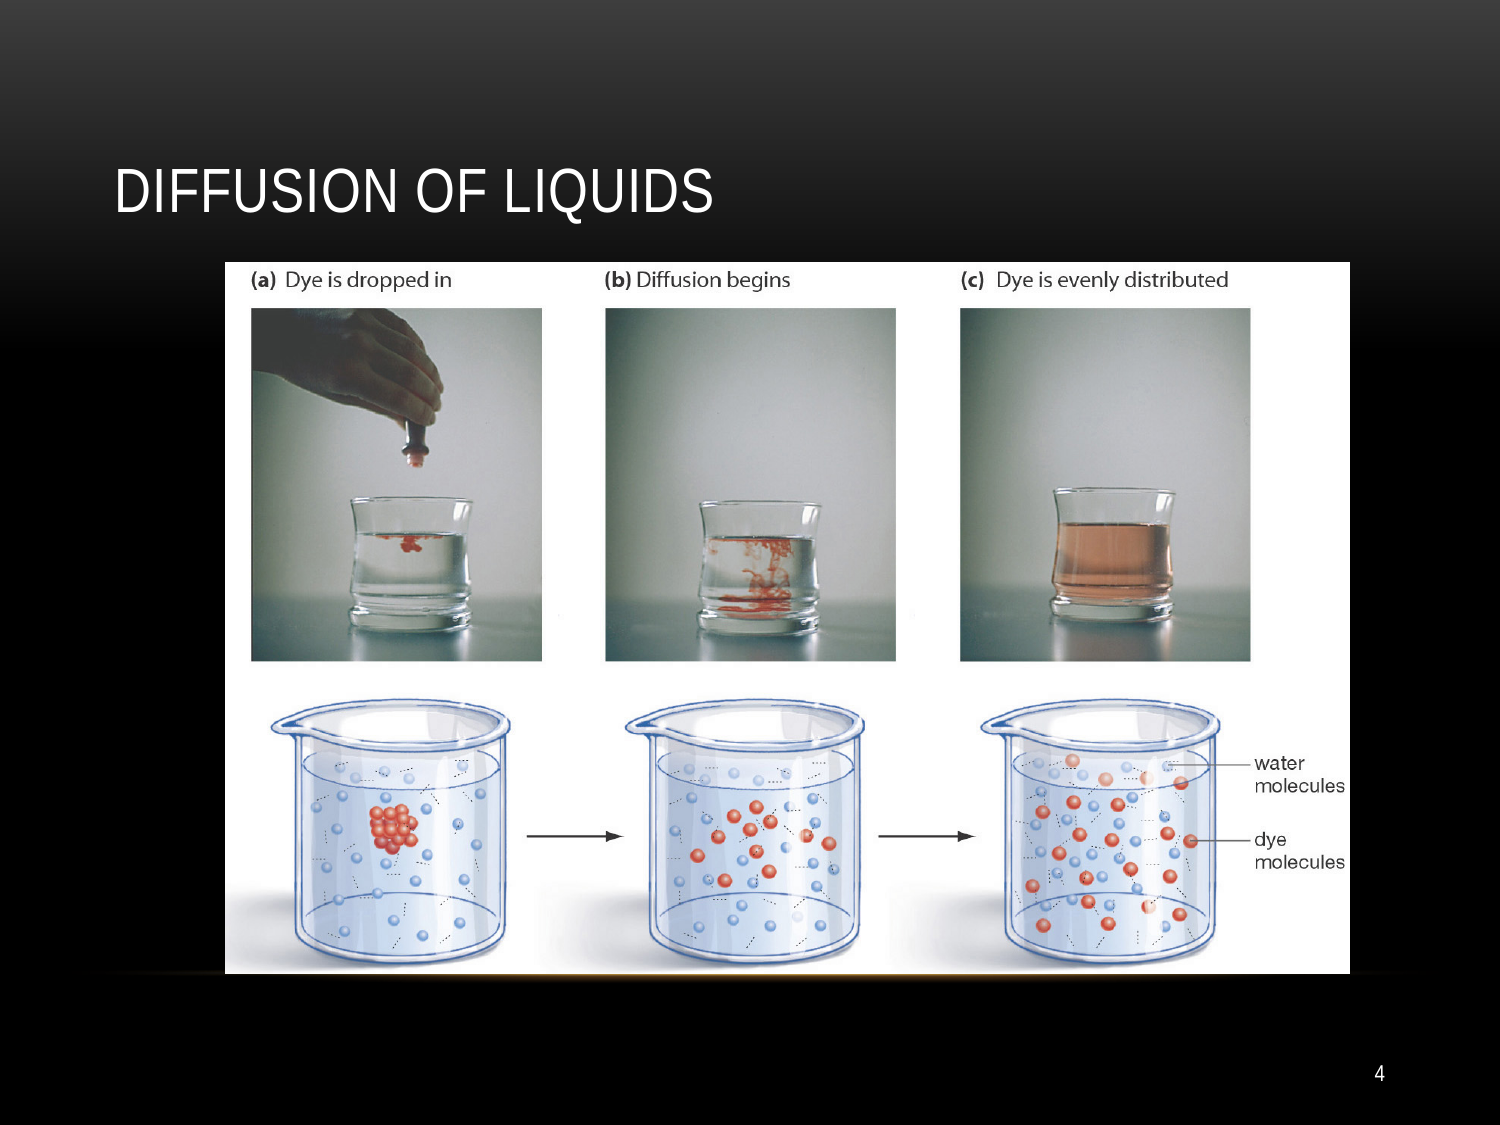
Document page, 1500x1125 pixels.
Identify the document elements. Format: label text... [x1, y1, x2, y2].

title Diffusion of liquids [99, 45, 1400, 233]
picture [0, 0, 1500, 1125]
slide_number 4 [1237, 1042, 1400, 1103]
